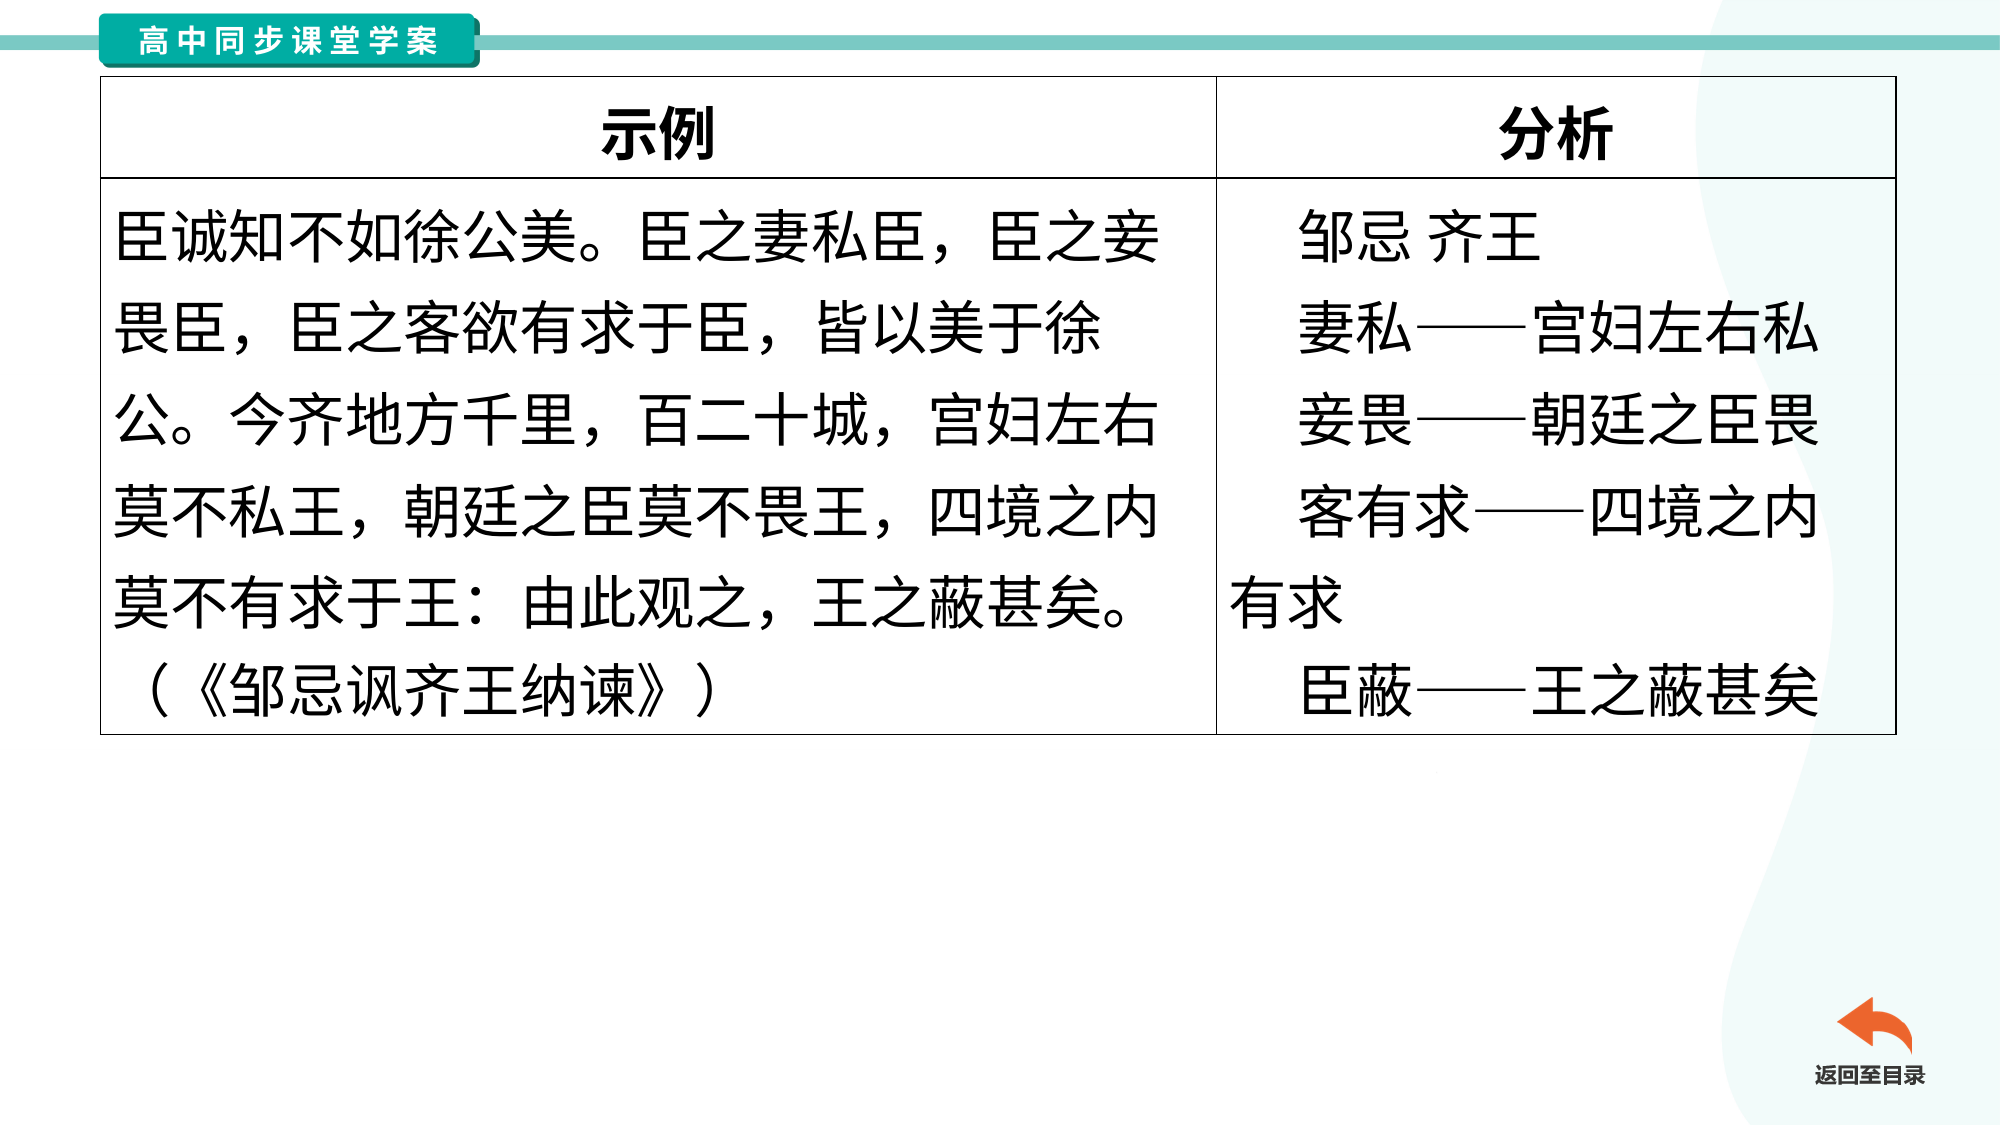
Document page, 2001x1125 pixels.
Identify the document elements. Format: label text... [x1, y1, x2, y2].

table_cell 邹忌 齐王 妻私——宫妇左右私 妾畏——朝廷之臣畏 客有求——四境之内 有求 臣蔽——王之蔽甚矣 [1217, 179, 1895, 734]
table_cell 臣诚知不如徐公美。臣之妻私臣，臣之妾 畏臣，臣之客欲有求于臣，皆以美于徐 公。今齐地方千里，百二十城，宫妇左右 莫不私王，朝廷之臣莫不畏王，四境之内 莫不有求于王：由此观之，王之蔽甚矣。 （《邹忌讽齐王纳谏》） [101, 179, 1216, 734]
table_header 分析 [1217, 77, 1895, 177]
picture [0, 0, 2000, 1125]
table_header 示例 [101, 77, 1216, 177]
